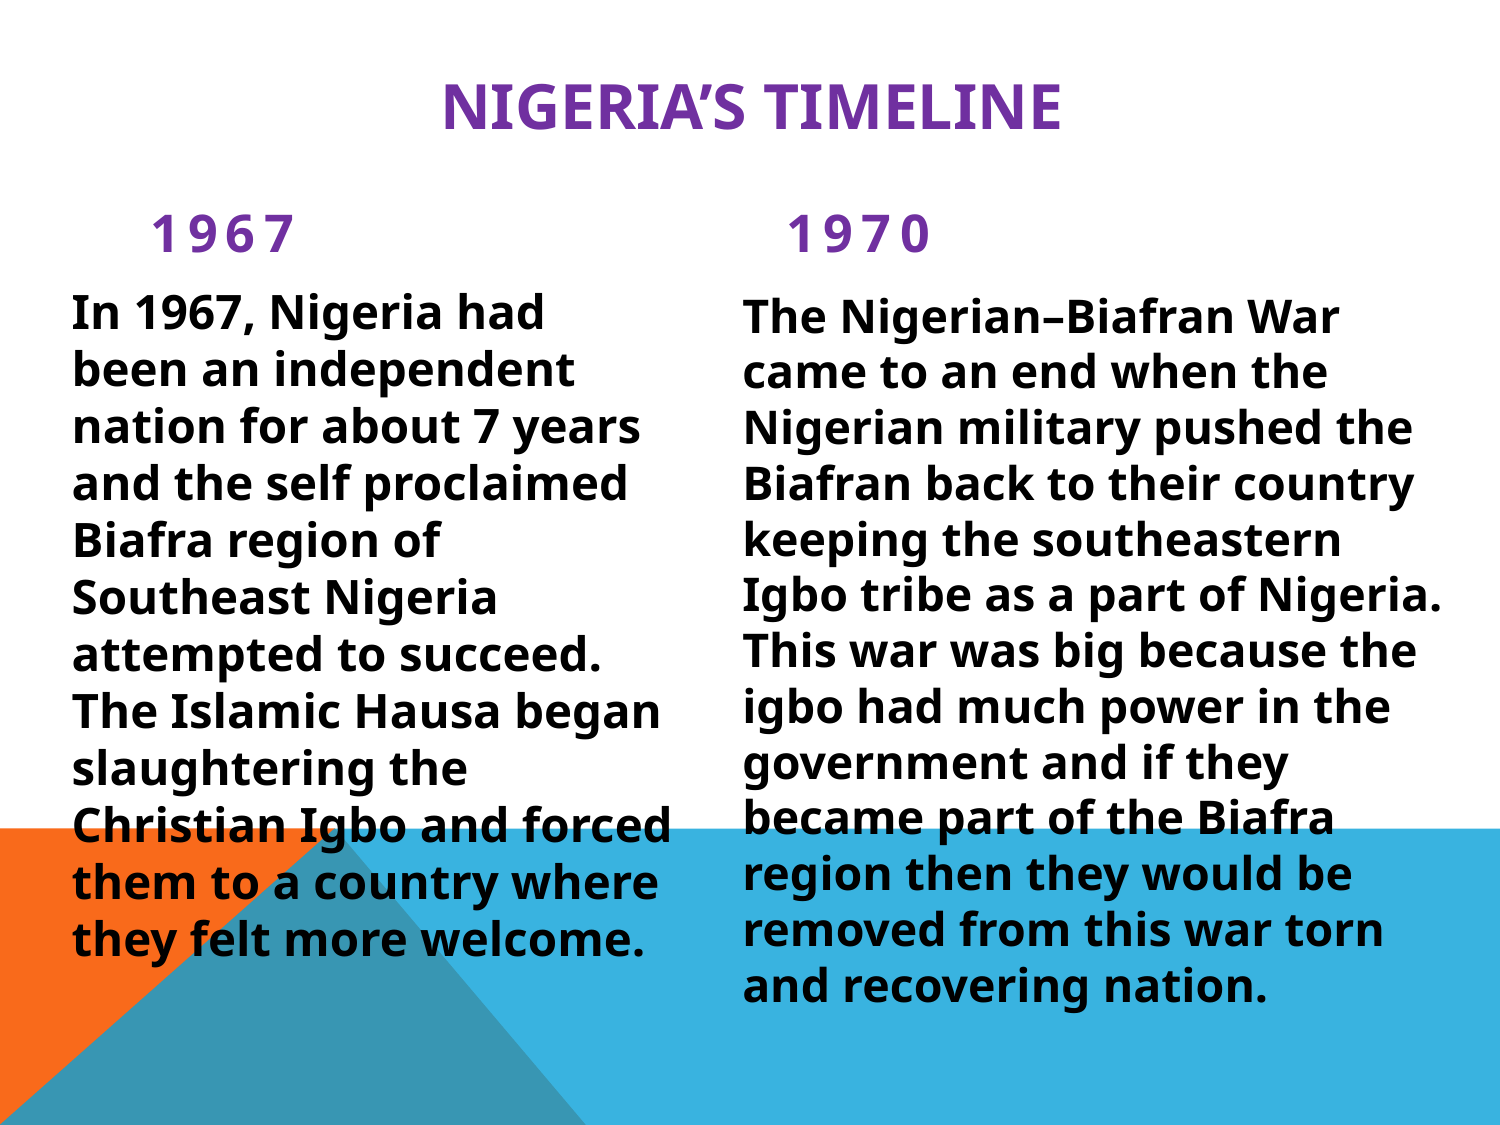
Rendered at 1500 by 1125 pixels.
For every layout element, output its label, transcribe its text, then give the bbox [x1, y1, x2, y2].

list 1970 [771, 179, 1296, 270]
title Nigeria’s Timeline [135, 60, 1369, 150]
list The Nigerian–Biafran War came to an end when the Nigerian military pushed the Biafran back to their country keeping the southeastern Igbo tribe as a part of Nigeria. This war was big because the igbo had much power in the government and if they became part of the Biafra region then they would be removed from this war torn and recovering nation. [675, 279, 1463, 1025]
list 1967 [135, 179, 660, 270]
list In 1967, Nigeria had been an independent nation for about 7 years and the self proclaimed Biafra region of Southeast Nigeria attempted to succeed. The Islamic Hausa began slaughtering the Christian Igbo and forced them to a country where they felt more welcome. [3, 275, 691, 1000]
